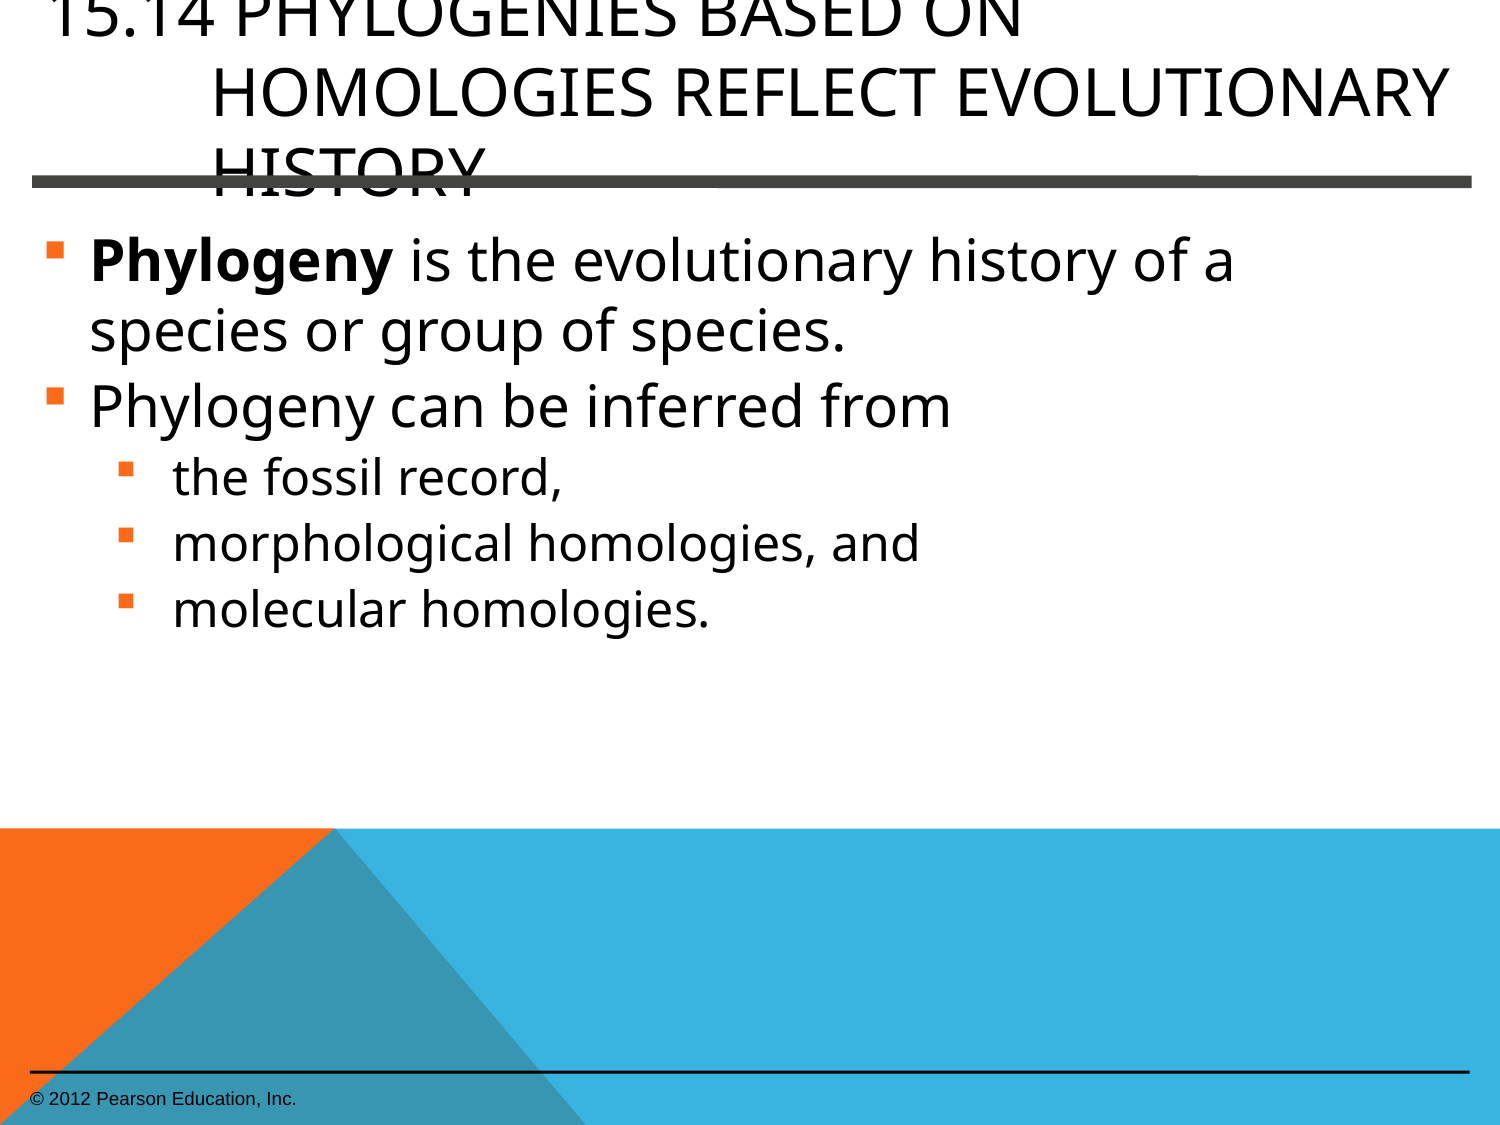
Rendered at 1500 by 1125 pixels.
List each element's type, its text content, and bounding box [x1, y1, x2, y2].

text_box © 2012 Pearson Education, Inc. [29, 1086, 1470, 1110]
title 15.14 Phylogenies based on homologies reflect evolutionary history [30, 0, 1472, 218]
list Phylogeny is the evolutionary history of a species or group of species. Phylogeny can be inferred from the fossil record, morphological homologies, and molecular homologies. [26, 215, 1427, 1080]
